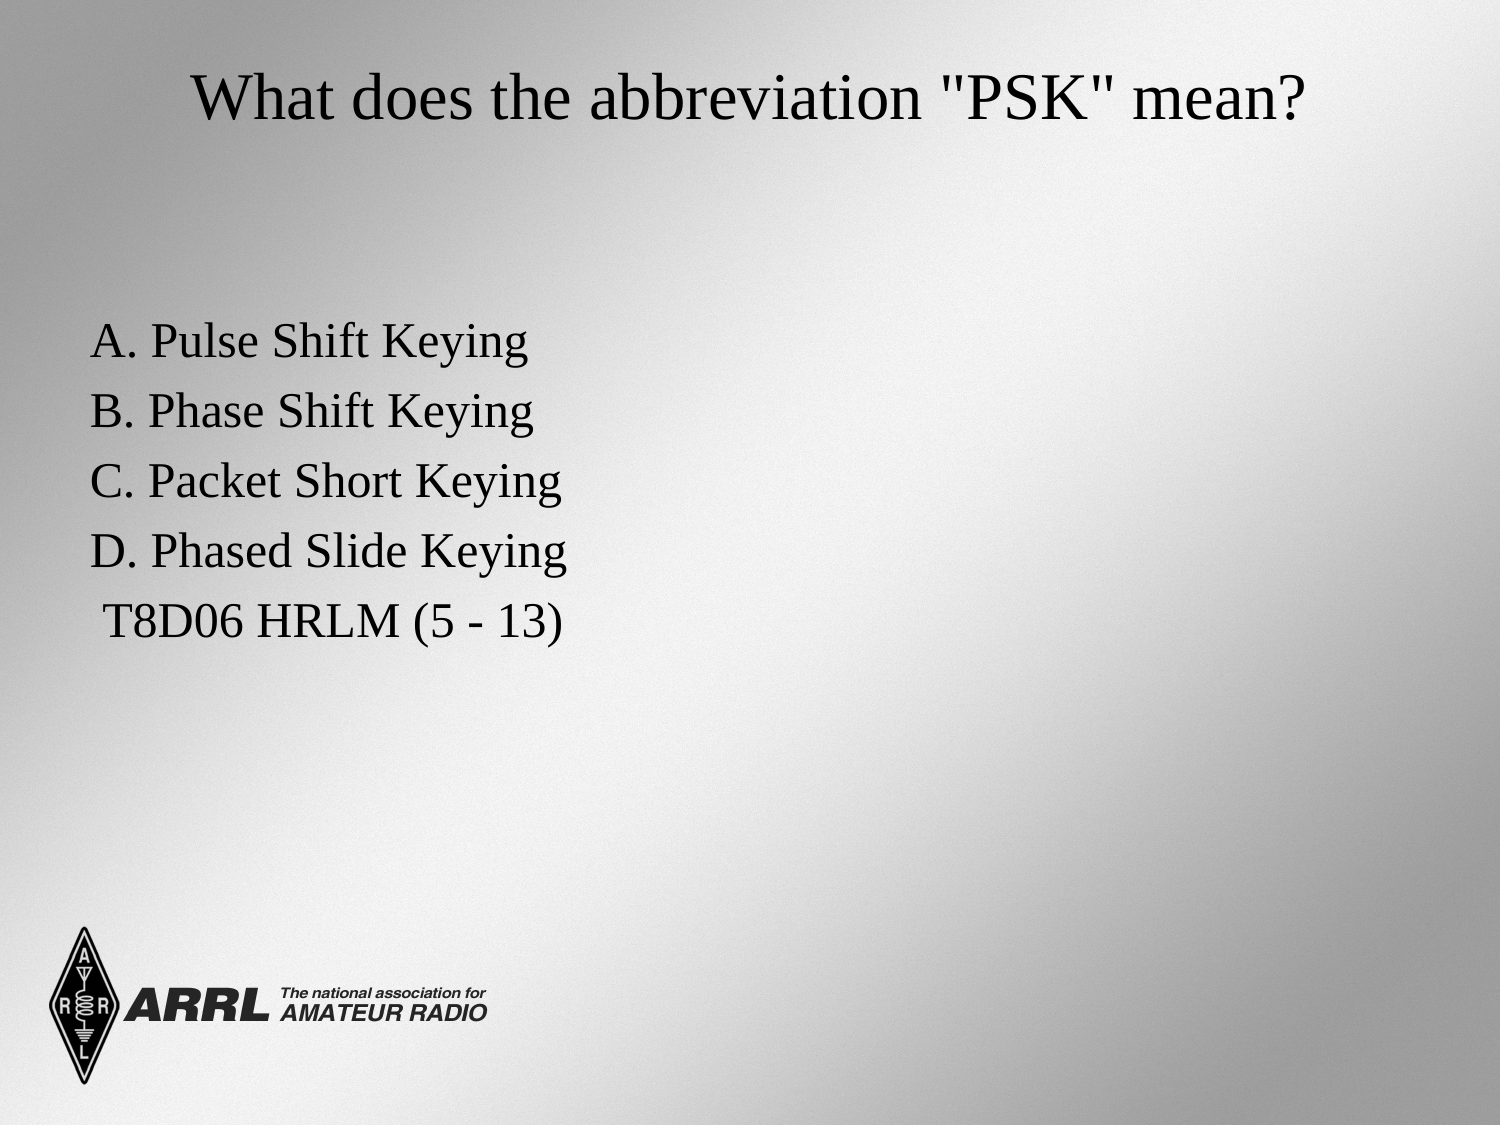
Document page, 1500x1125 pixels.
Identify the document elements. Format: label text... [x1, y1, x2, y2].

picture [0, 0, 1500, 1125]
title What does the abbreviation "PSK" mean? [75, 45, 1425, 233]
list A. Pulse Shift Keying B. Phase Shift Keying C. Packet Short Keying D. Phased Slide Keying T8D06 HRLM (5 - 13) [75, 299, 1425, 1005]
